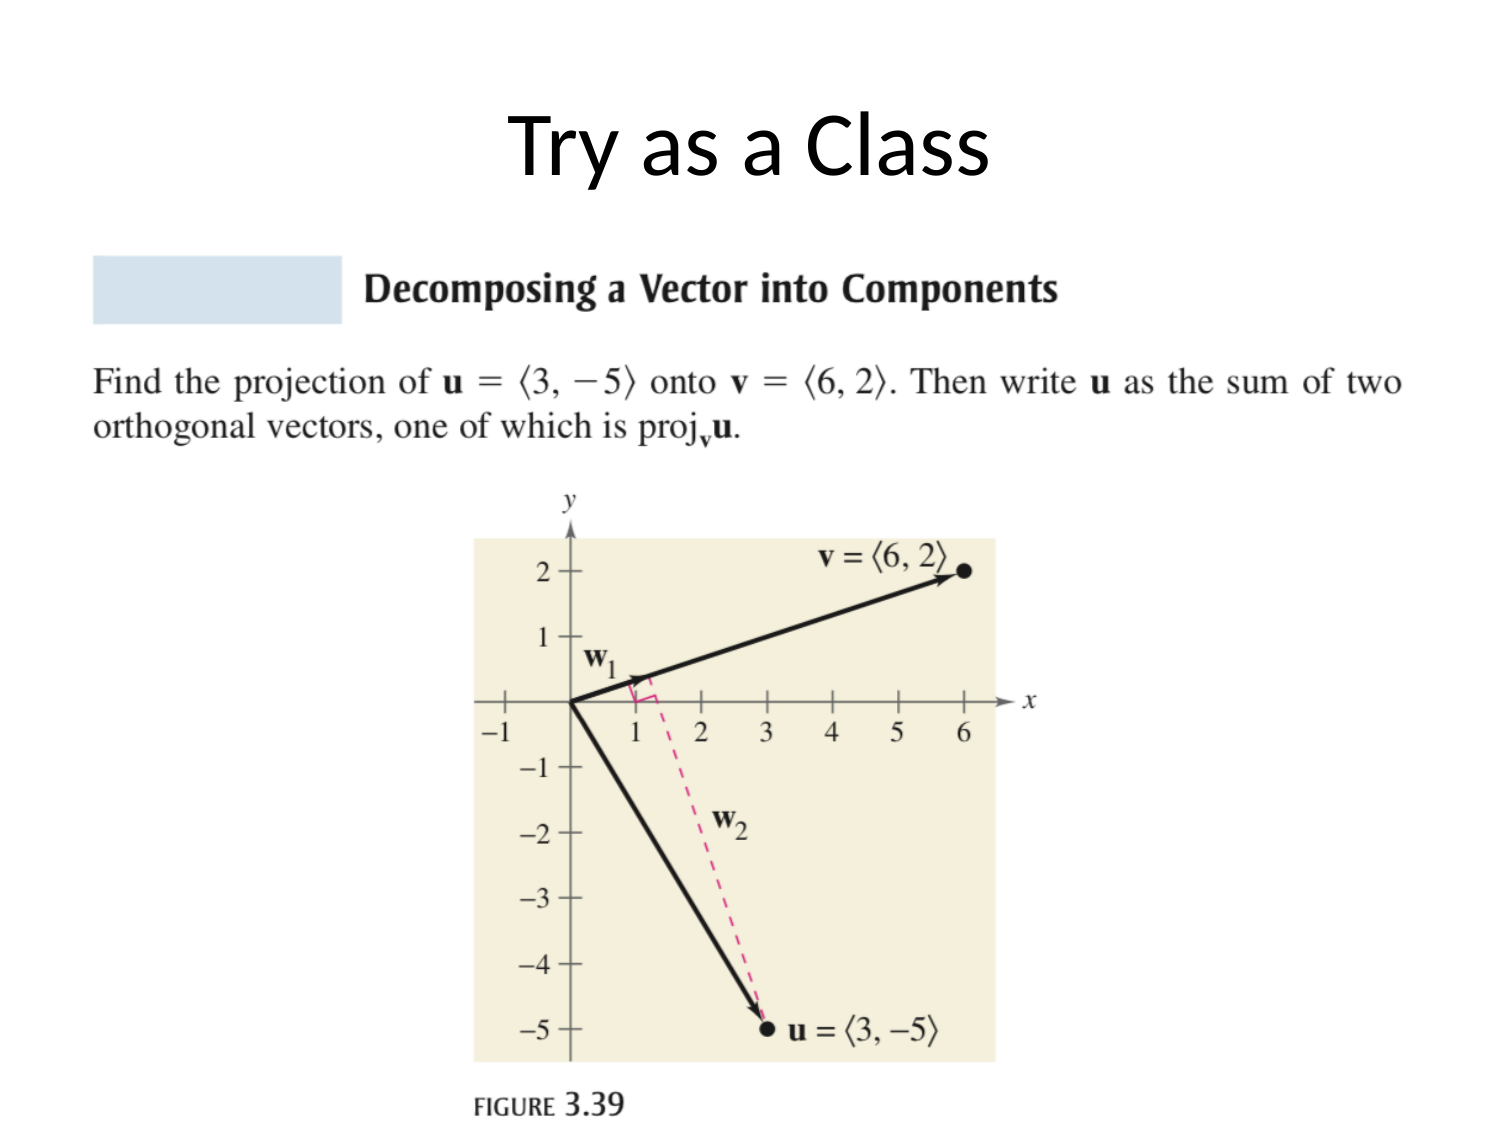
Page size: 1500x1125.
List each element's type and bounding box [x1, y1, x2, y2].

list [74, 0, 1426, 717]
picture [447, 478, 1054, 1125]
